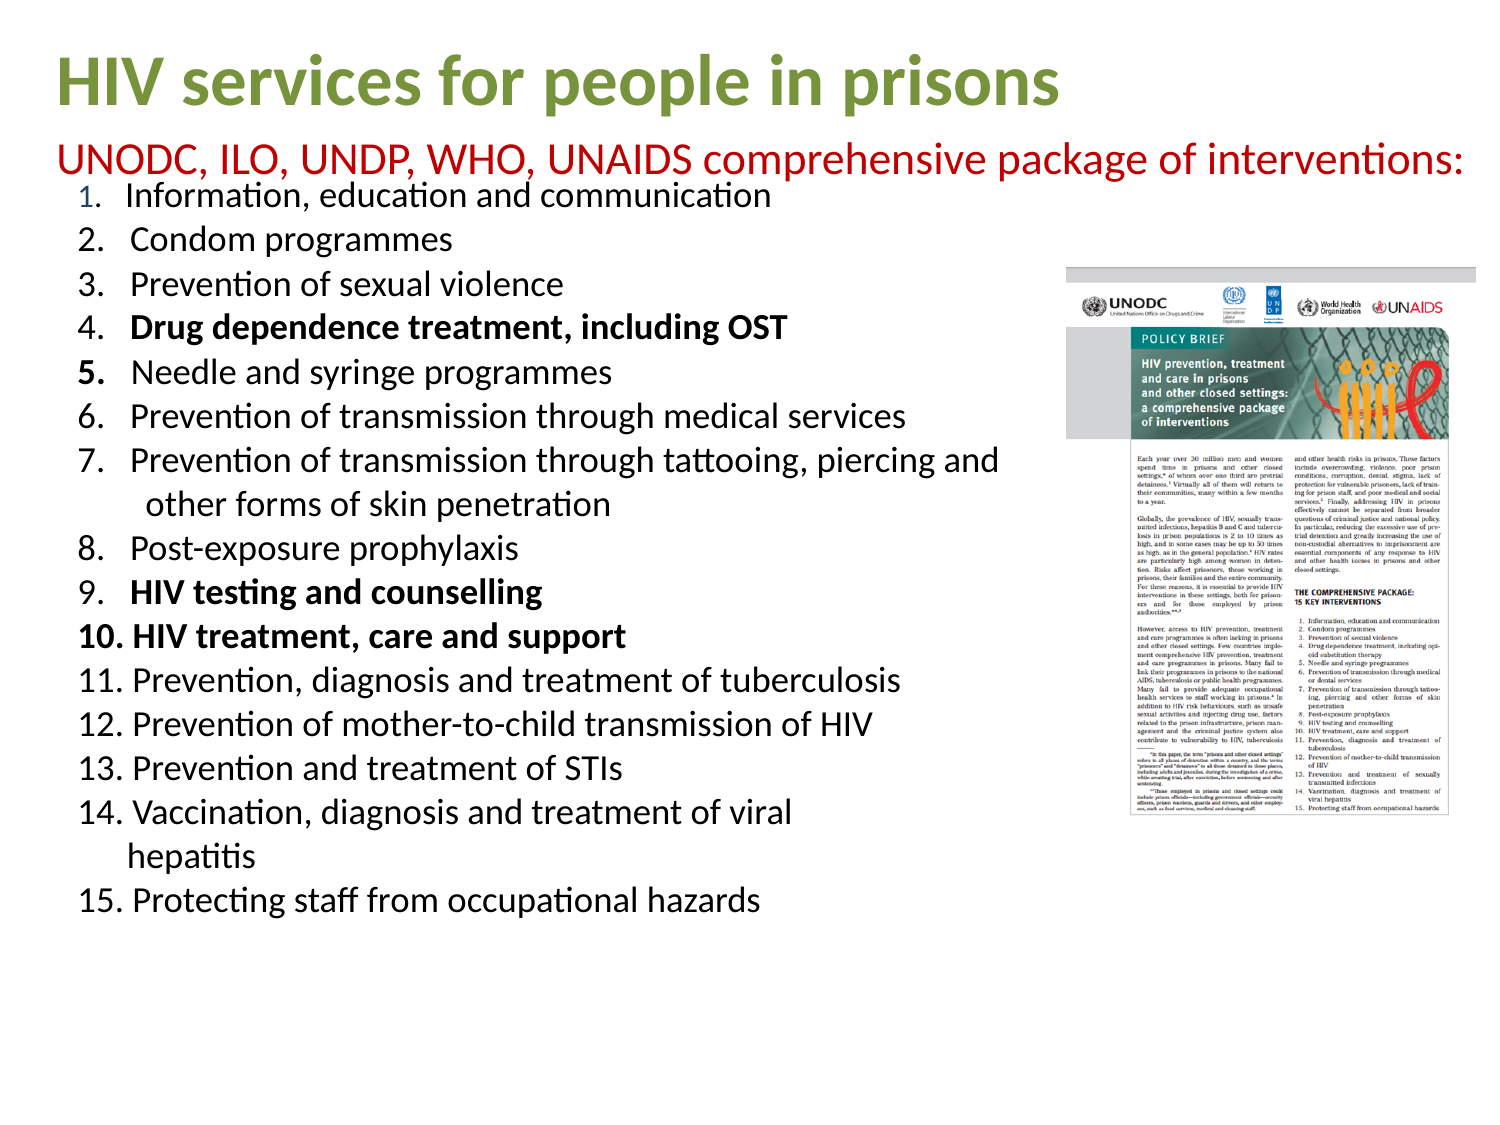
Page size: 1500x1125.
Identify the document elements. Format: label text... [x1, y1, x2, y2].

picture [1065, 266, 1477, 838]
title 1. Information, education and communication 2. Condom programmes 3. Prevention of sexual violence 4. Drug dependence treatment, including OST 5. Needle and syringe programmes 6. Prevention of transmission through medical services 7. Prevention of transmission through tattooing, piercing and aa other forms of skin penetration 8. Post-exposure prophylaxis 9. HIV testing and counselling 10. HIV treatment, care and support 11. Prevention, diagnosis and treatment of tuberculosis 12. Prevention of mother-to-child transmission of HIV 13. Prevention and treatment of STIs 14. Vaccination, diagnosis and treatment of viral hepatitis 15. Protecting staff from occupational hazards [62, 200, 1066, 929]
subtitle HIV services for people in prisons UNODC, ILO, UNDP, WHO, UNAIDS comprehensive package of interventions: [41, 24, 1482, 200]
